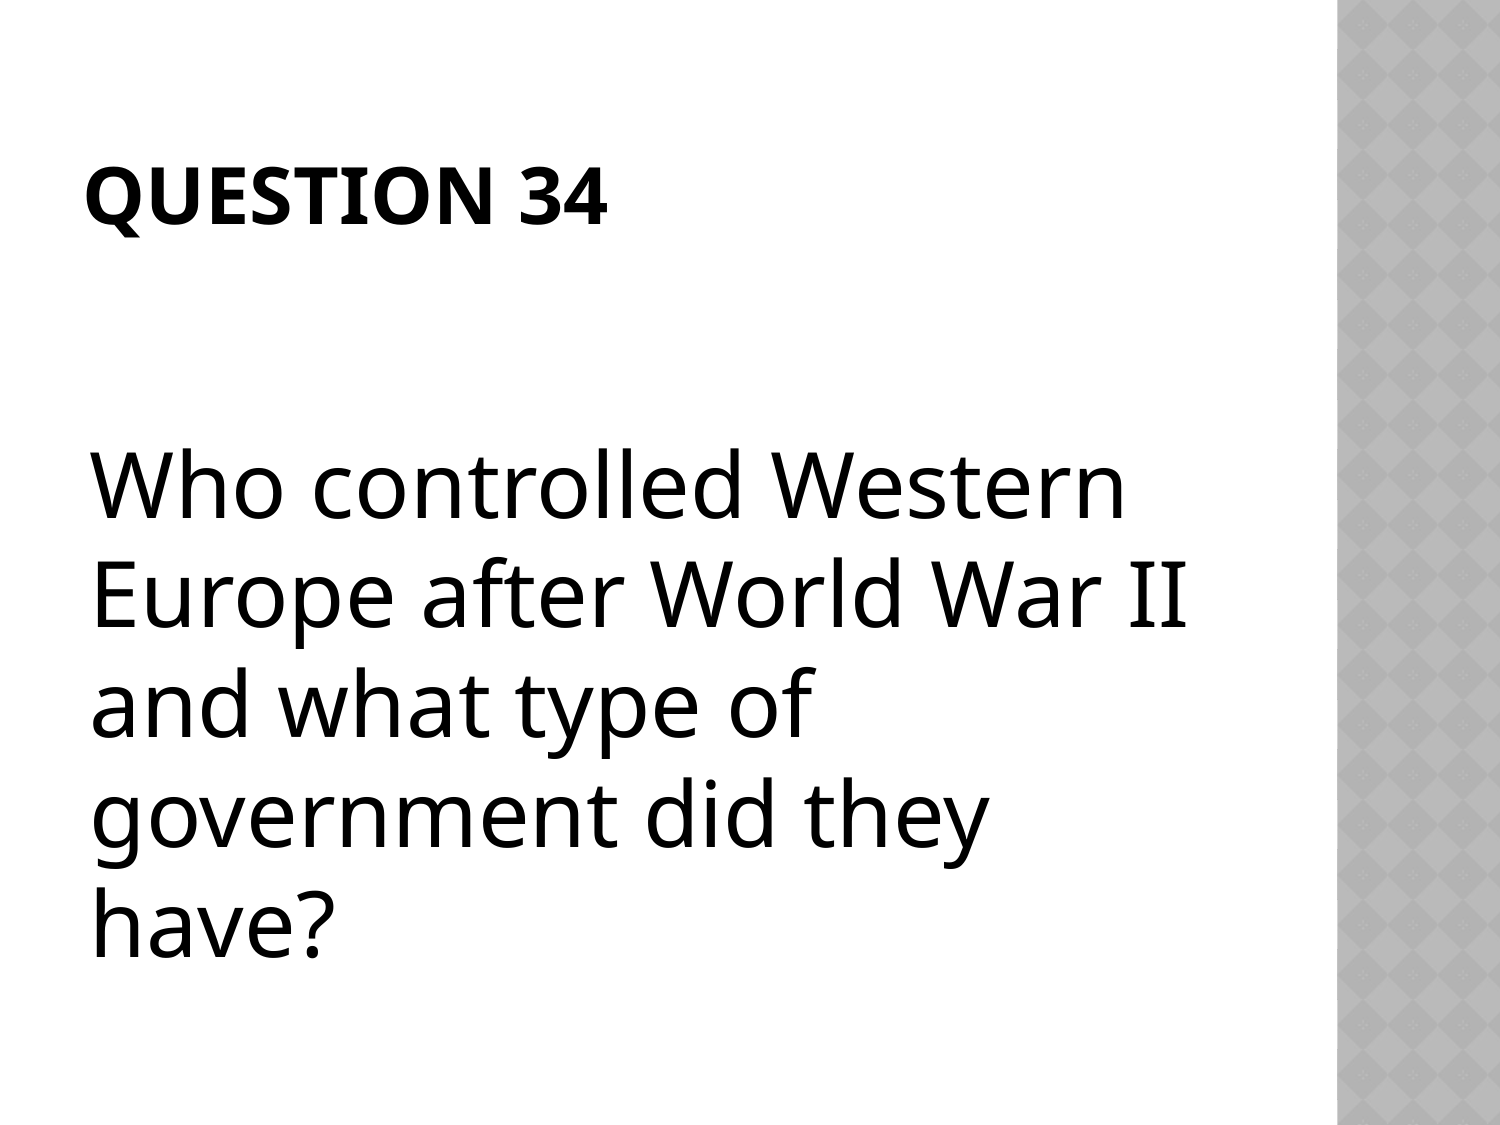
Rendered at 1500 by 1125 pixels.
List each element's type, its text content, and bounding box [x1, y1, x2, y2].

list Who controlled Western Europe after World War II and what type of government did they have? [75, 264, 1263, 1059]
title Question 34 [75, 52, 1263, 240]
